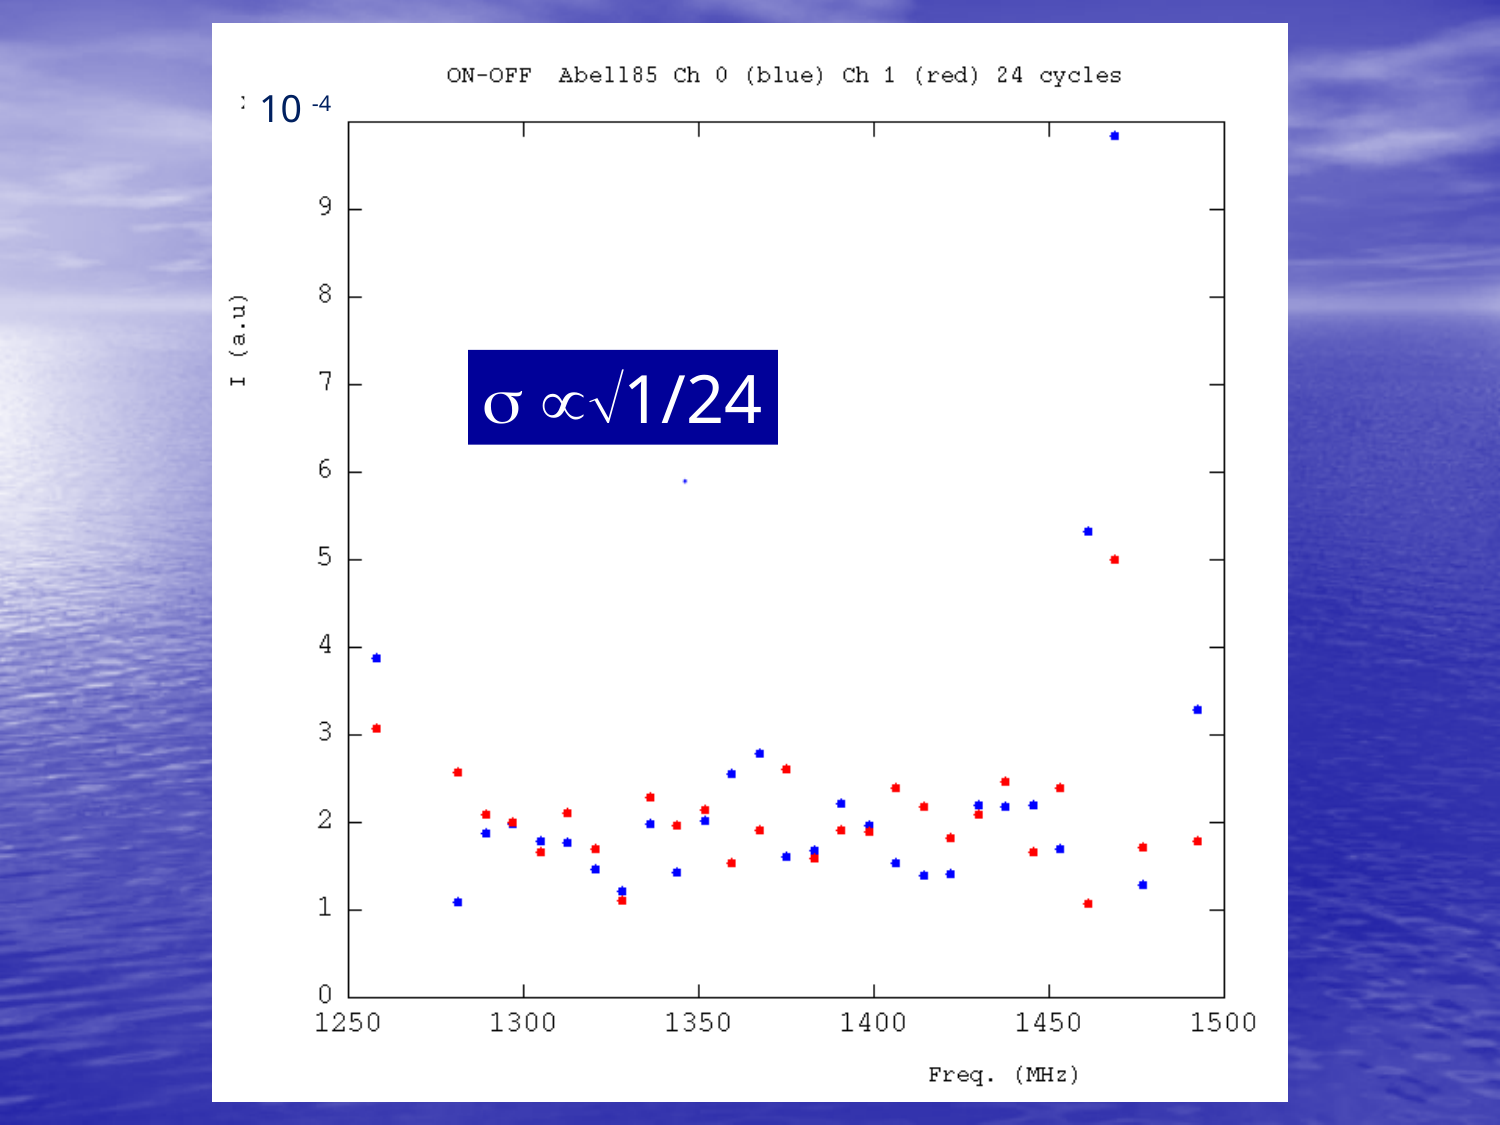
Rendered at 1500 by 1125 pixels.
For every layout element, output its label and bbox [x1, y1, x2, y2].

picture [212, 23, 1288, 1102]
